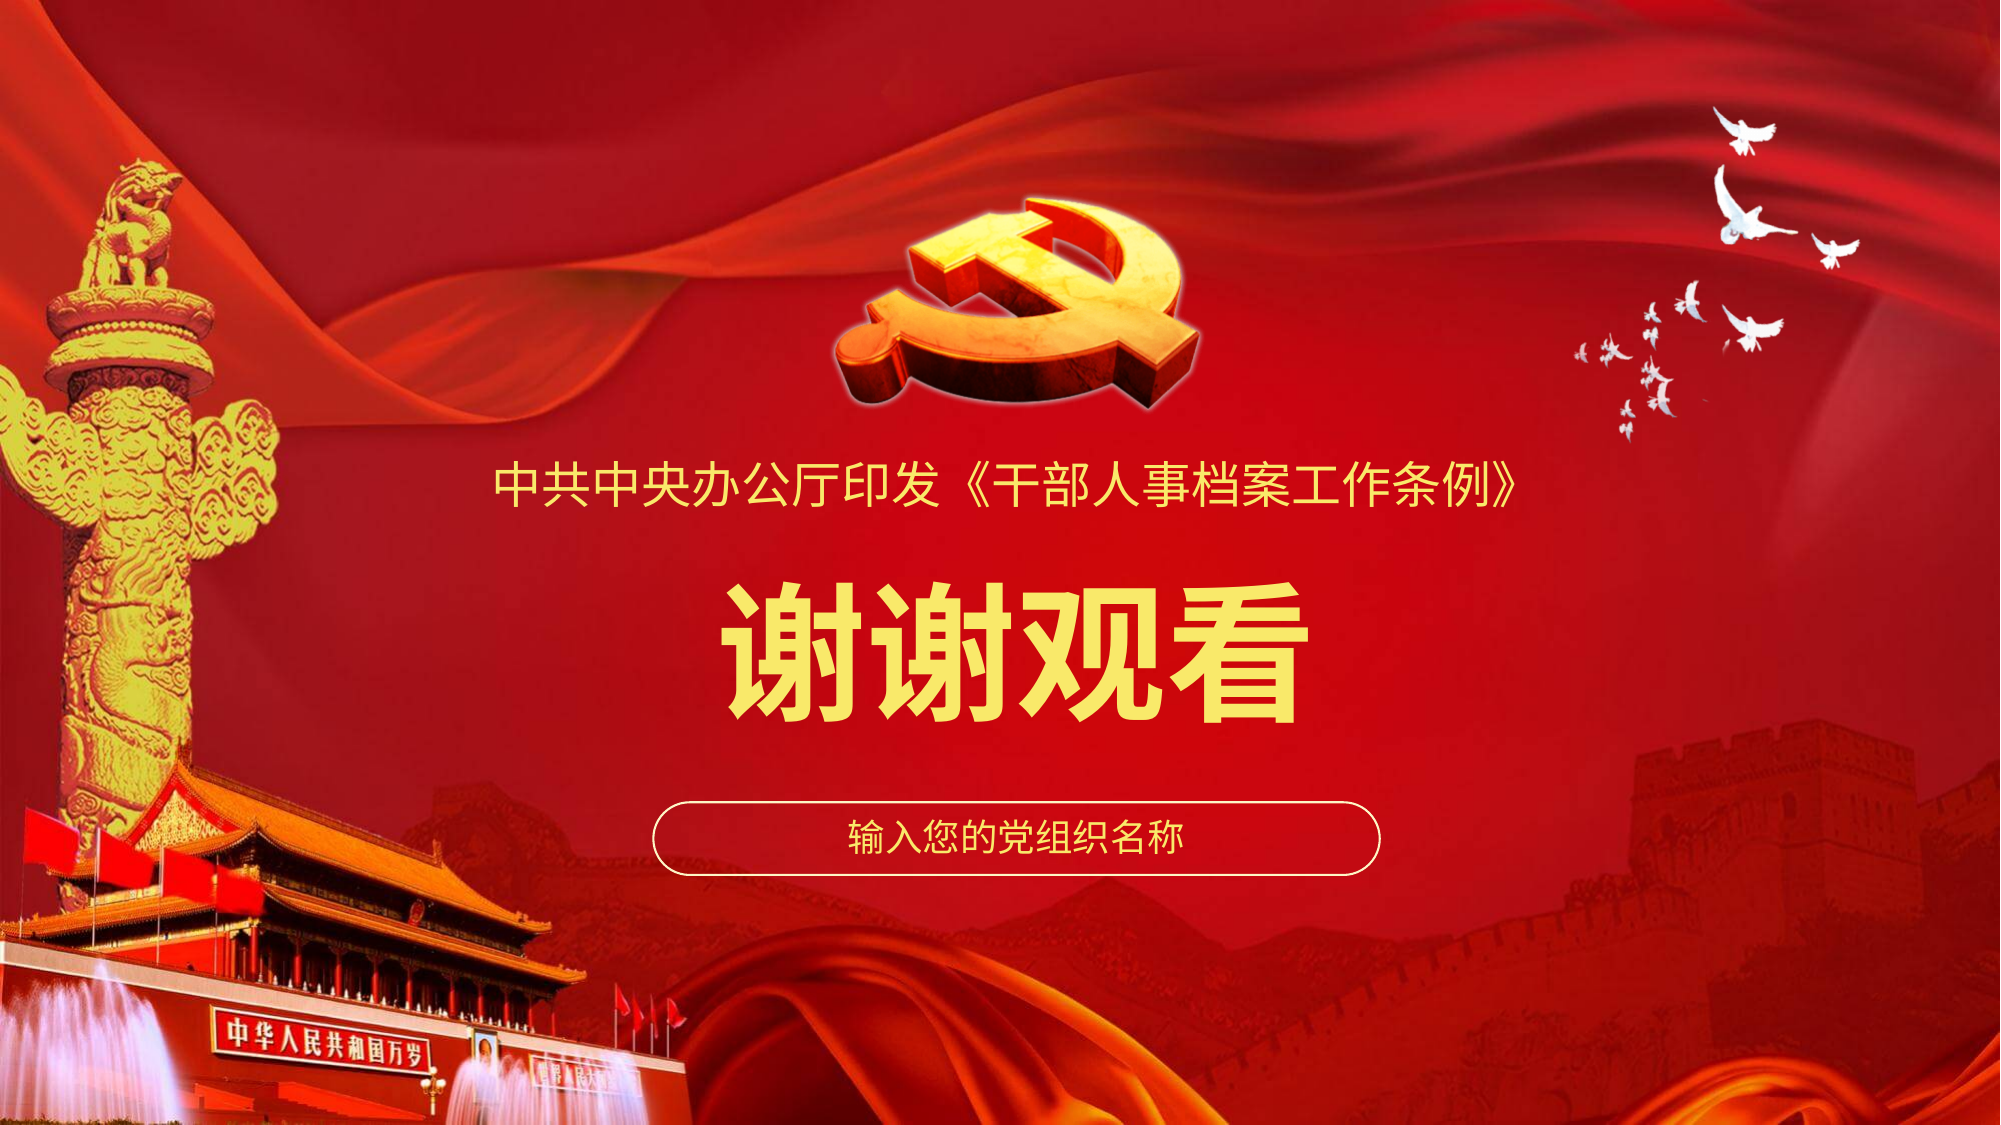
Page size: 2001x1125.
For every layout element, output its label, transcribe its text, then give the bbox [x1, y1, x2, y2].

picture [0, 0, 2000, 1125]
text_box 中共中央办公厅印发《干部人事档案工作条例》 [364, 445, 1669, 521]
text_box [653, 802, 1380, 875]
text_box 谢谢观看 [104, 552, 1929, 747]
